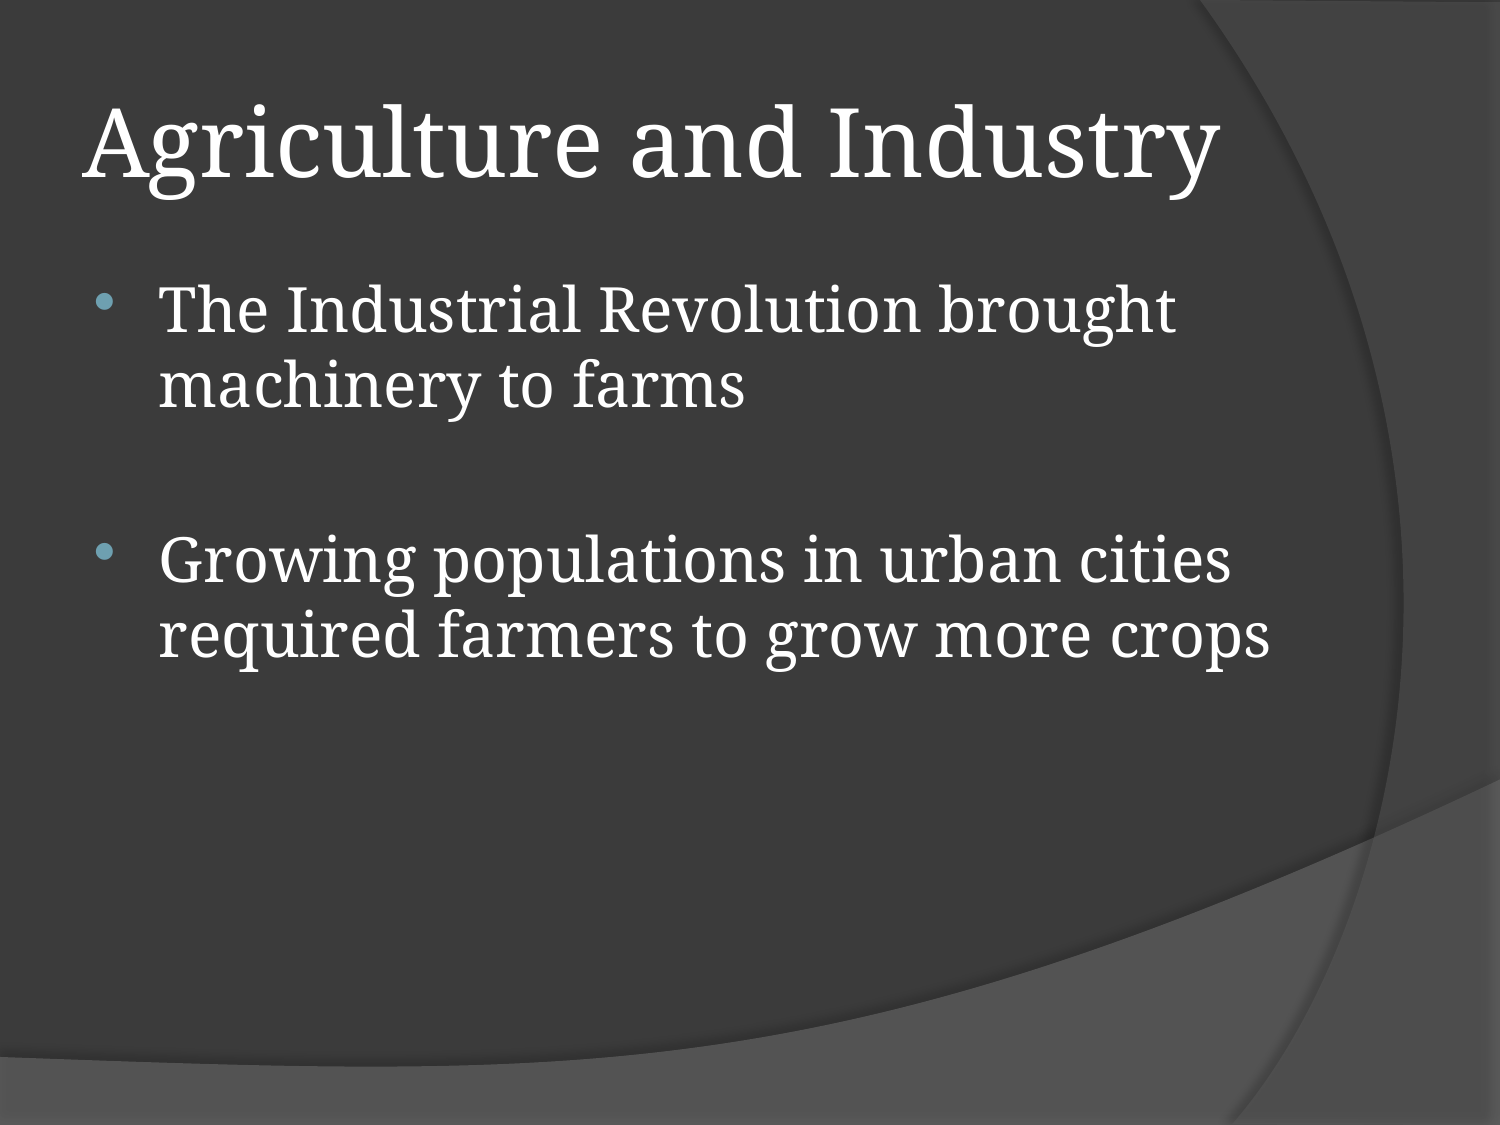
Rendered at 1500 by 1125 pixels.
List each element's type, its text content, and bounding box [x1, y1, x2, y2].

title Agriculture and Industry [75, 45, 1300, 233]
list The Industrial Revolution brought machinery to farms Growing populations in urban cities required farmers to grow more crops [75, 262, 1425, 1005]
